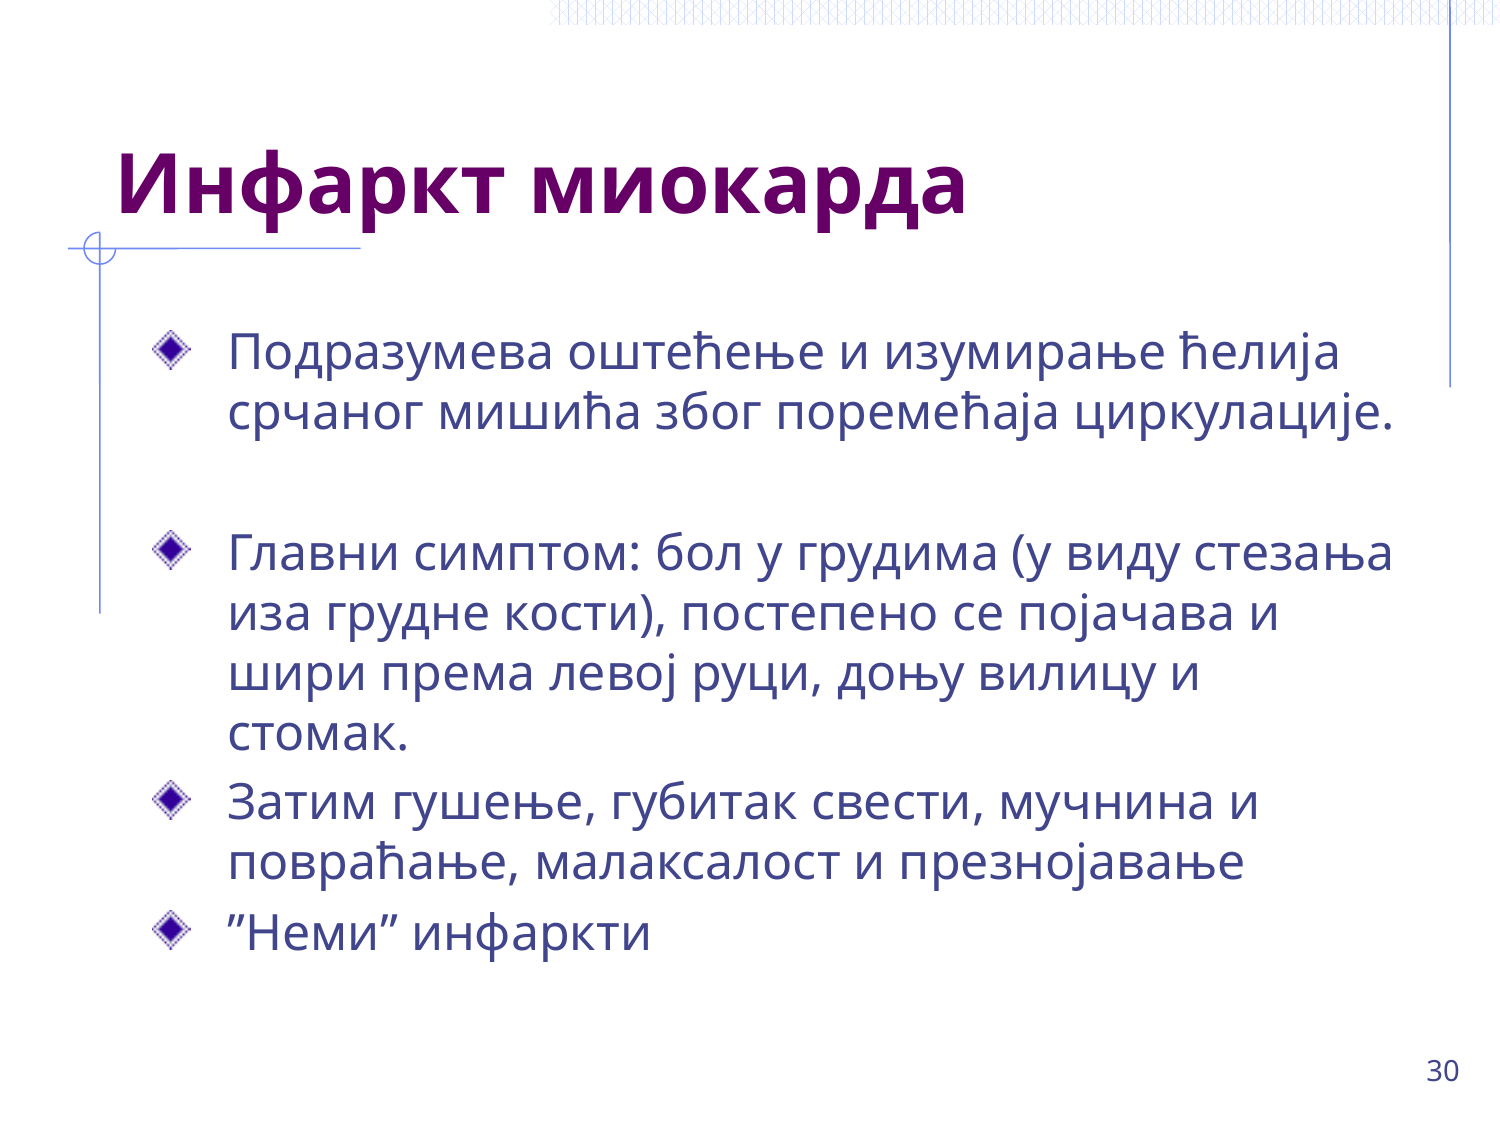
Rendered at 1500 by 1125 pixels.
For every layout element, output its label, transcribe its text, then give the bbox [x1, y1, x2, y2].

slide_number 30 [1162, 1025, 1475, 1100]
title Инфаркт миокарда [99, 49, 1376, 238]
picture [152, 910, 191, 950]
picture [152, 780, 191, 820]
picture [152, 330, 191, 370]
picture [152, 530, 191, 570]
list Подразумева оштећење и изумирање ћелија срчаног мишића због поремећаја циркулације. Главни симптом: бол у грудима (у виду стезања иза грудне кости), постепено се појачава и шири према левој руци, доњу вилицу и стомак. Затим гушење, губитак свести, мучнина и повраћање, малаксалост и презнојавање ”Неми” инфаркти [137, 312, 1413, 988]
